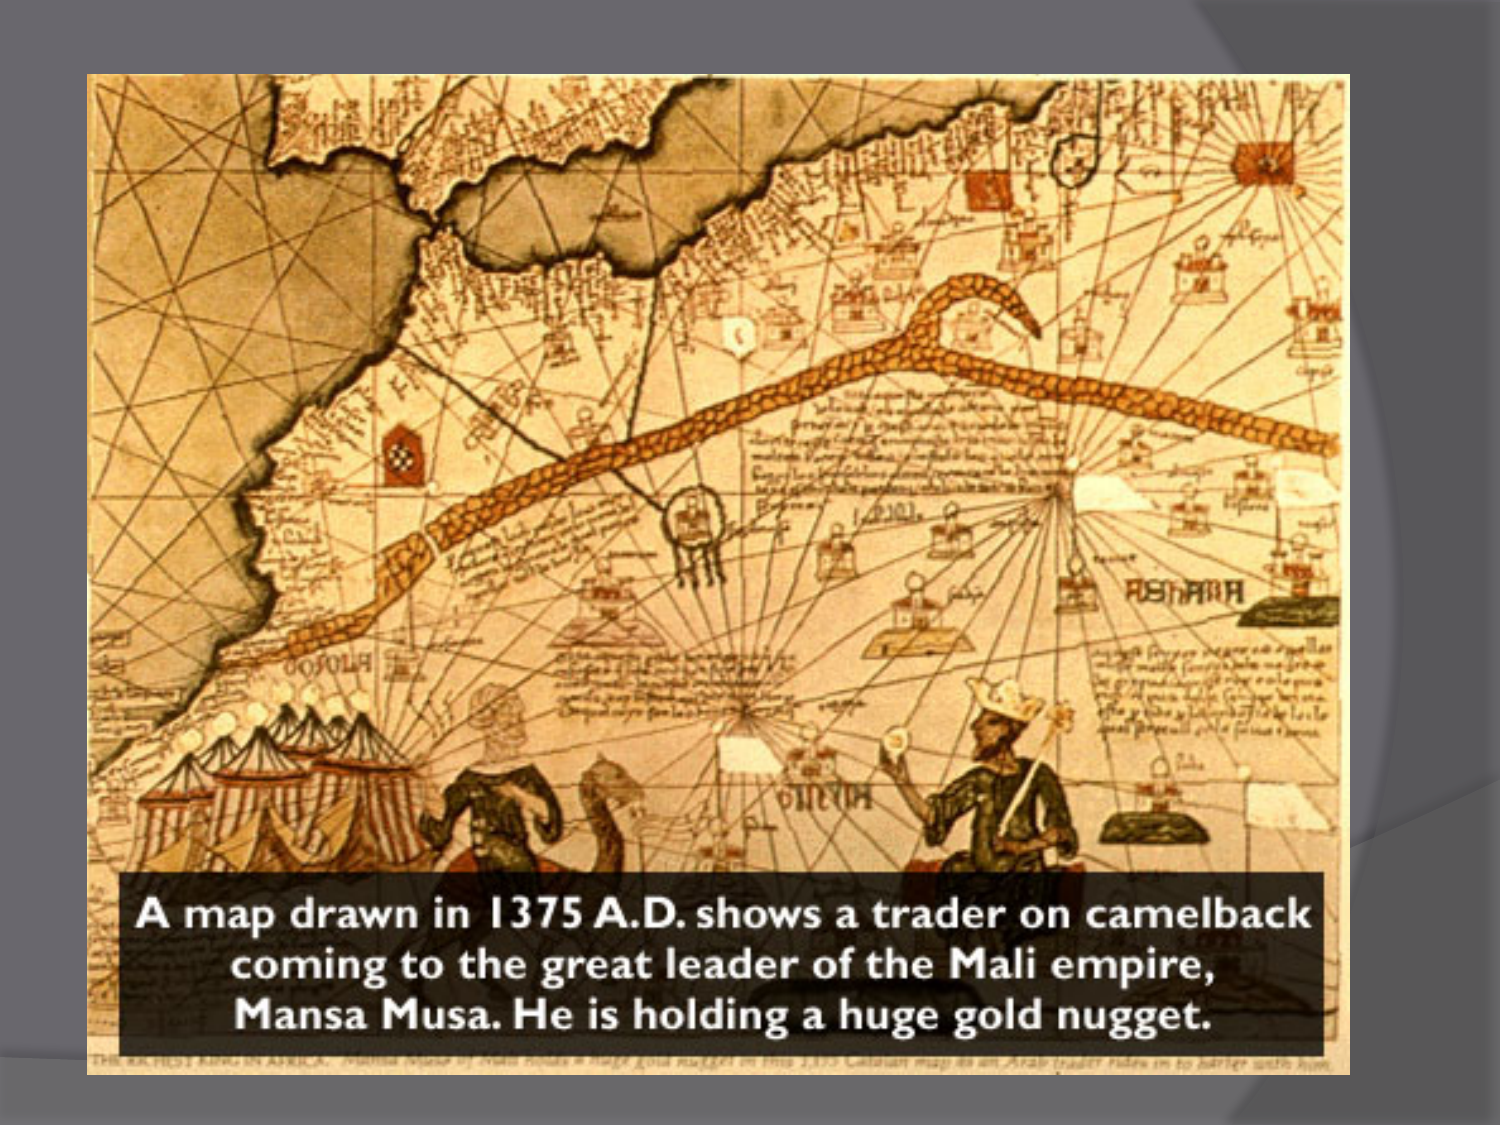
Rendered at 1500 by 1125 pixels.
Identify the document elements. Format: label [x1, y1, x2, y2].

picture [87, 74, 1351, 1076]
